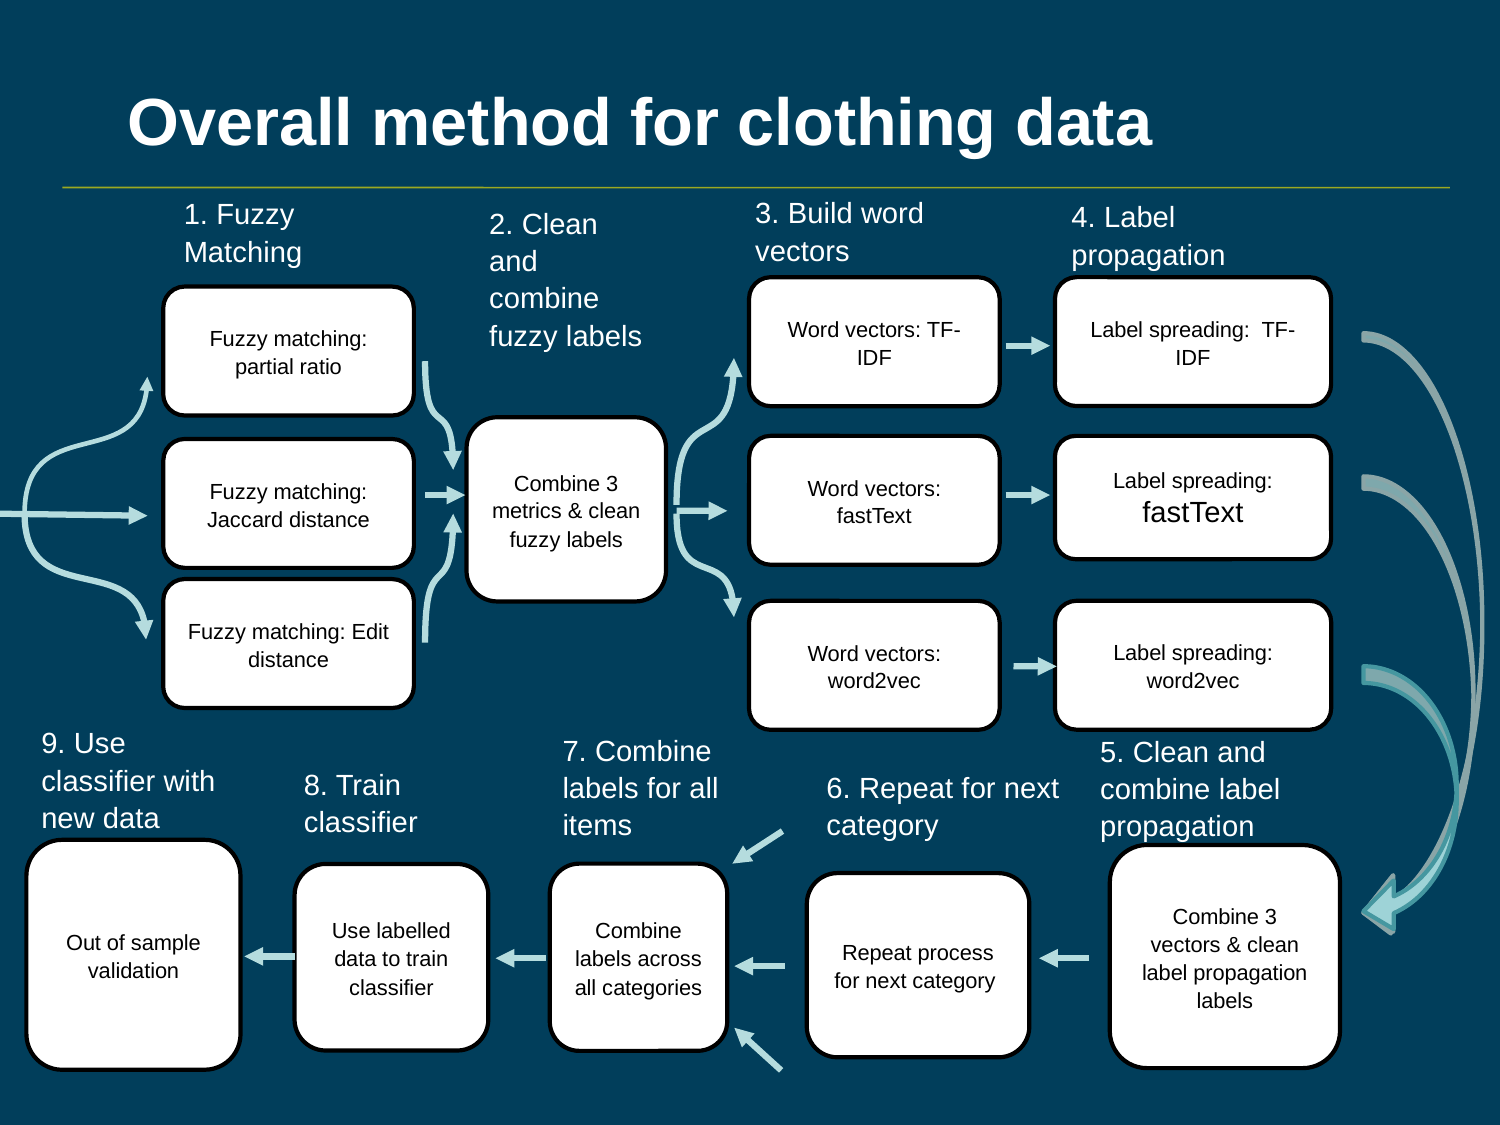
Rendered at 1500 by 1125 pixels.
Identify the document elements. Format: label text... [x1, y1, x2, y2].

title Overall method for clothing data [112, 24, 1388, 182]
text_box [0, 184, 1483, 1071]
